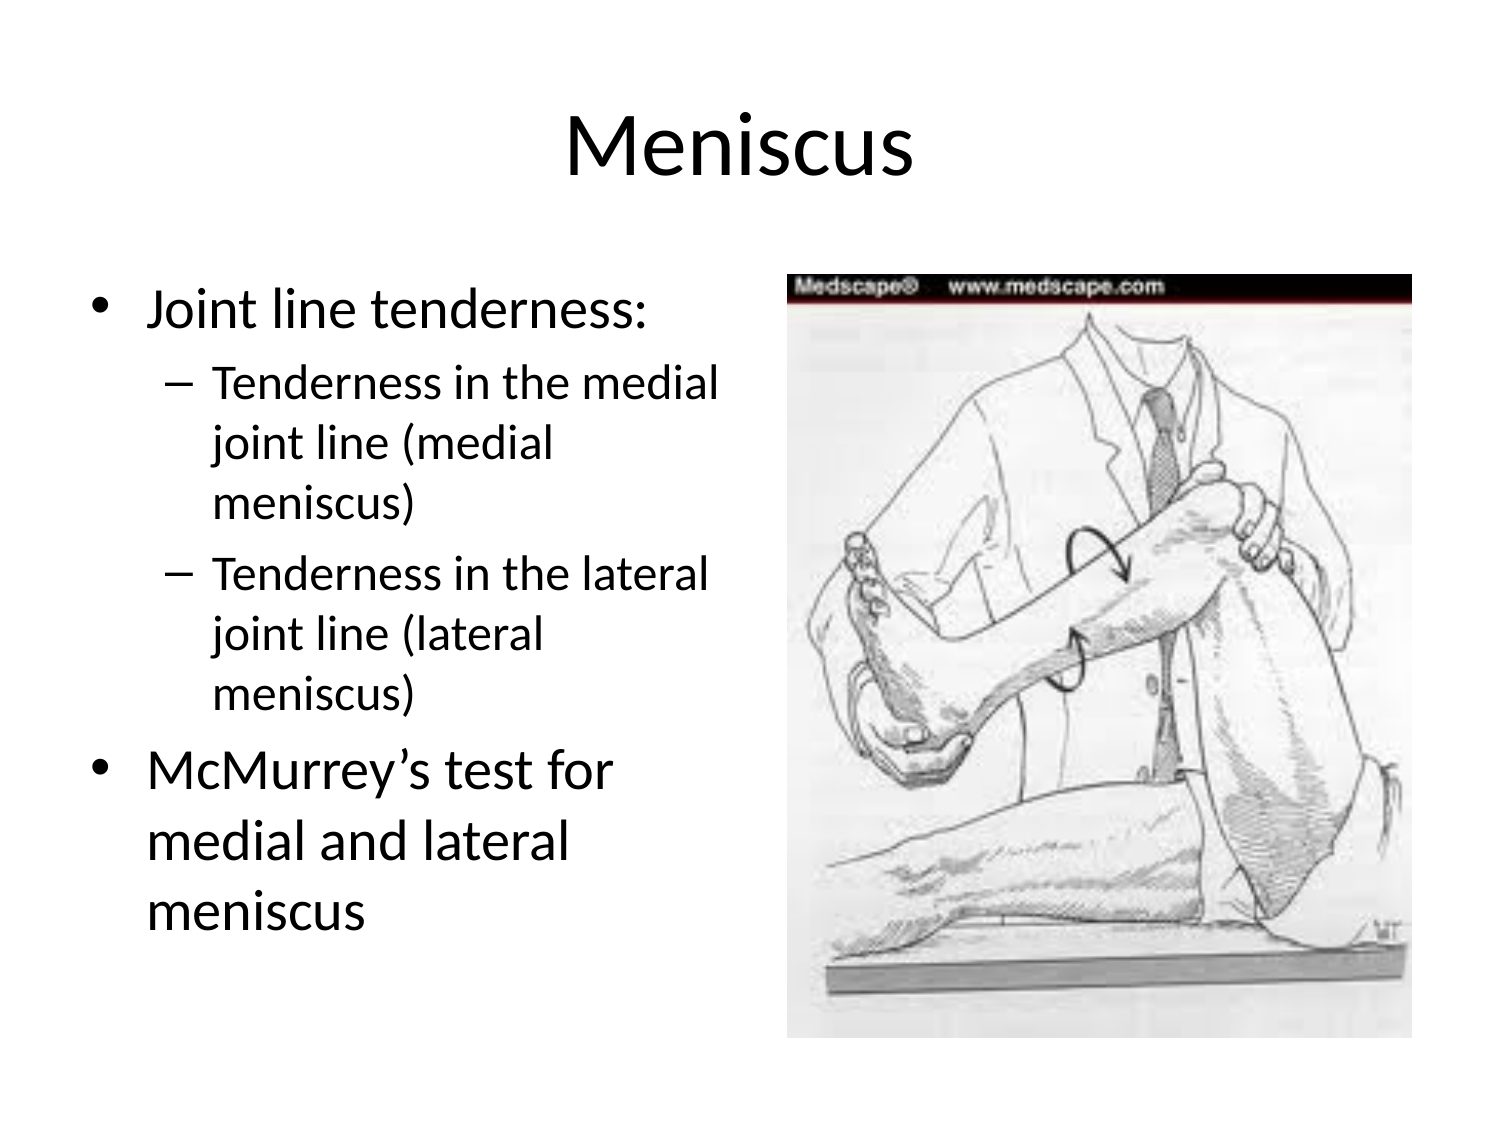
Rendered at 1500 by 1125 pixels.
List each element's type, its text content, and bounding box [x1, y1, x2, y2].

list Joint line tenderness: Tenderness in the medial joint line (medial meniscus) Tenderness in the lateral joint line (lateral meniscus) McMurrey’s test for medial and lateral meniscus [75, 262, 738, 1005]
title Meniscus [75, 45, 1425, 233]
picture [787, 274, 1412, 1038]
